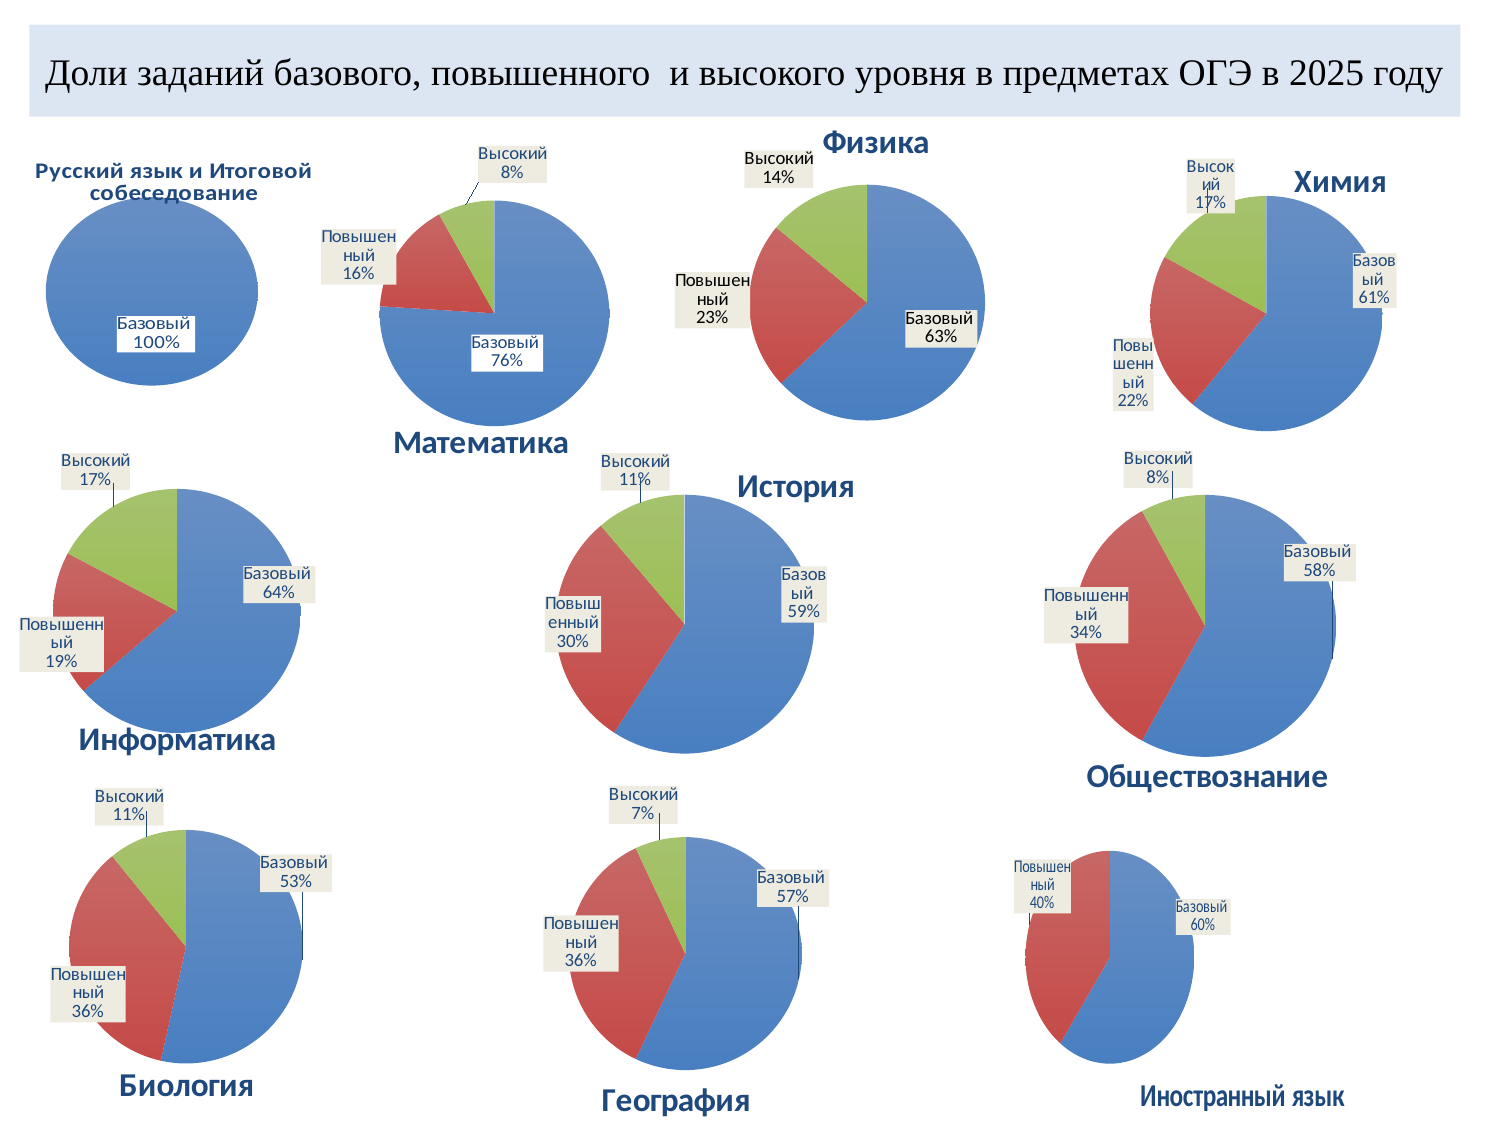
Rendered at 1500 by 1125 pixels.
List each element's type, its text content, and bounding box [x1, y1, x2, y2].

chart [465, 785, 885, 1125]
title Доли заданий базового, повышенного и высокого уровня в предметах ОГЭ в 2025 году [29, 24, 1461, 117]
chart [0, 116, 1429, 1124]
chart [0, 787, 386, 1120]
